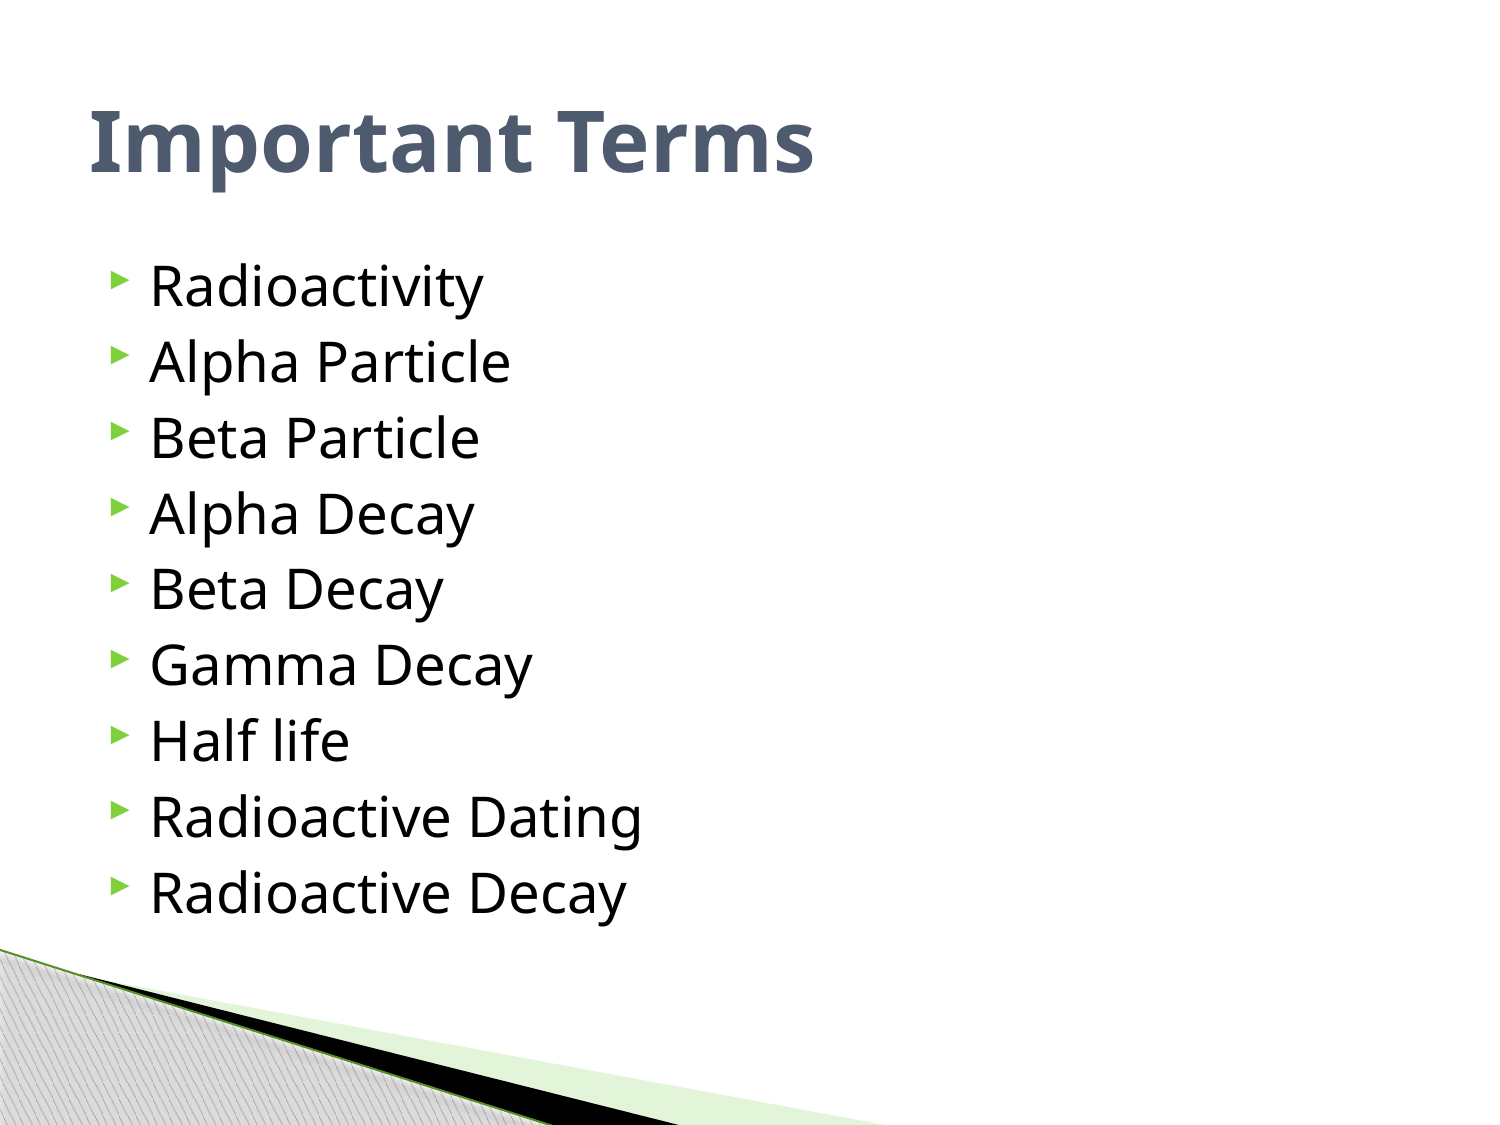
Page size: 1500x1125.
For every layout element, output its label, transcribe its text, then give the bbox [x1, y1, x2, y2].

title Important Terms [75, 45, 1425, 233]
list Radioactivity Alpha Particle Beta Particle Alpha Decay Beta Decay Gamma Decay Half life Radioactive Dating Radioactive Decay [75, 243, 1425, 986]
